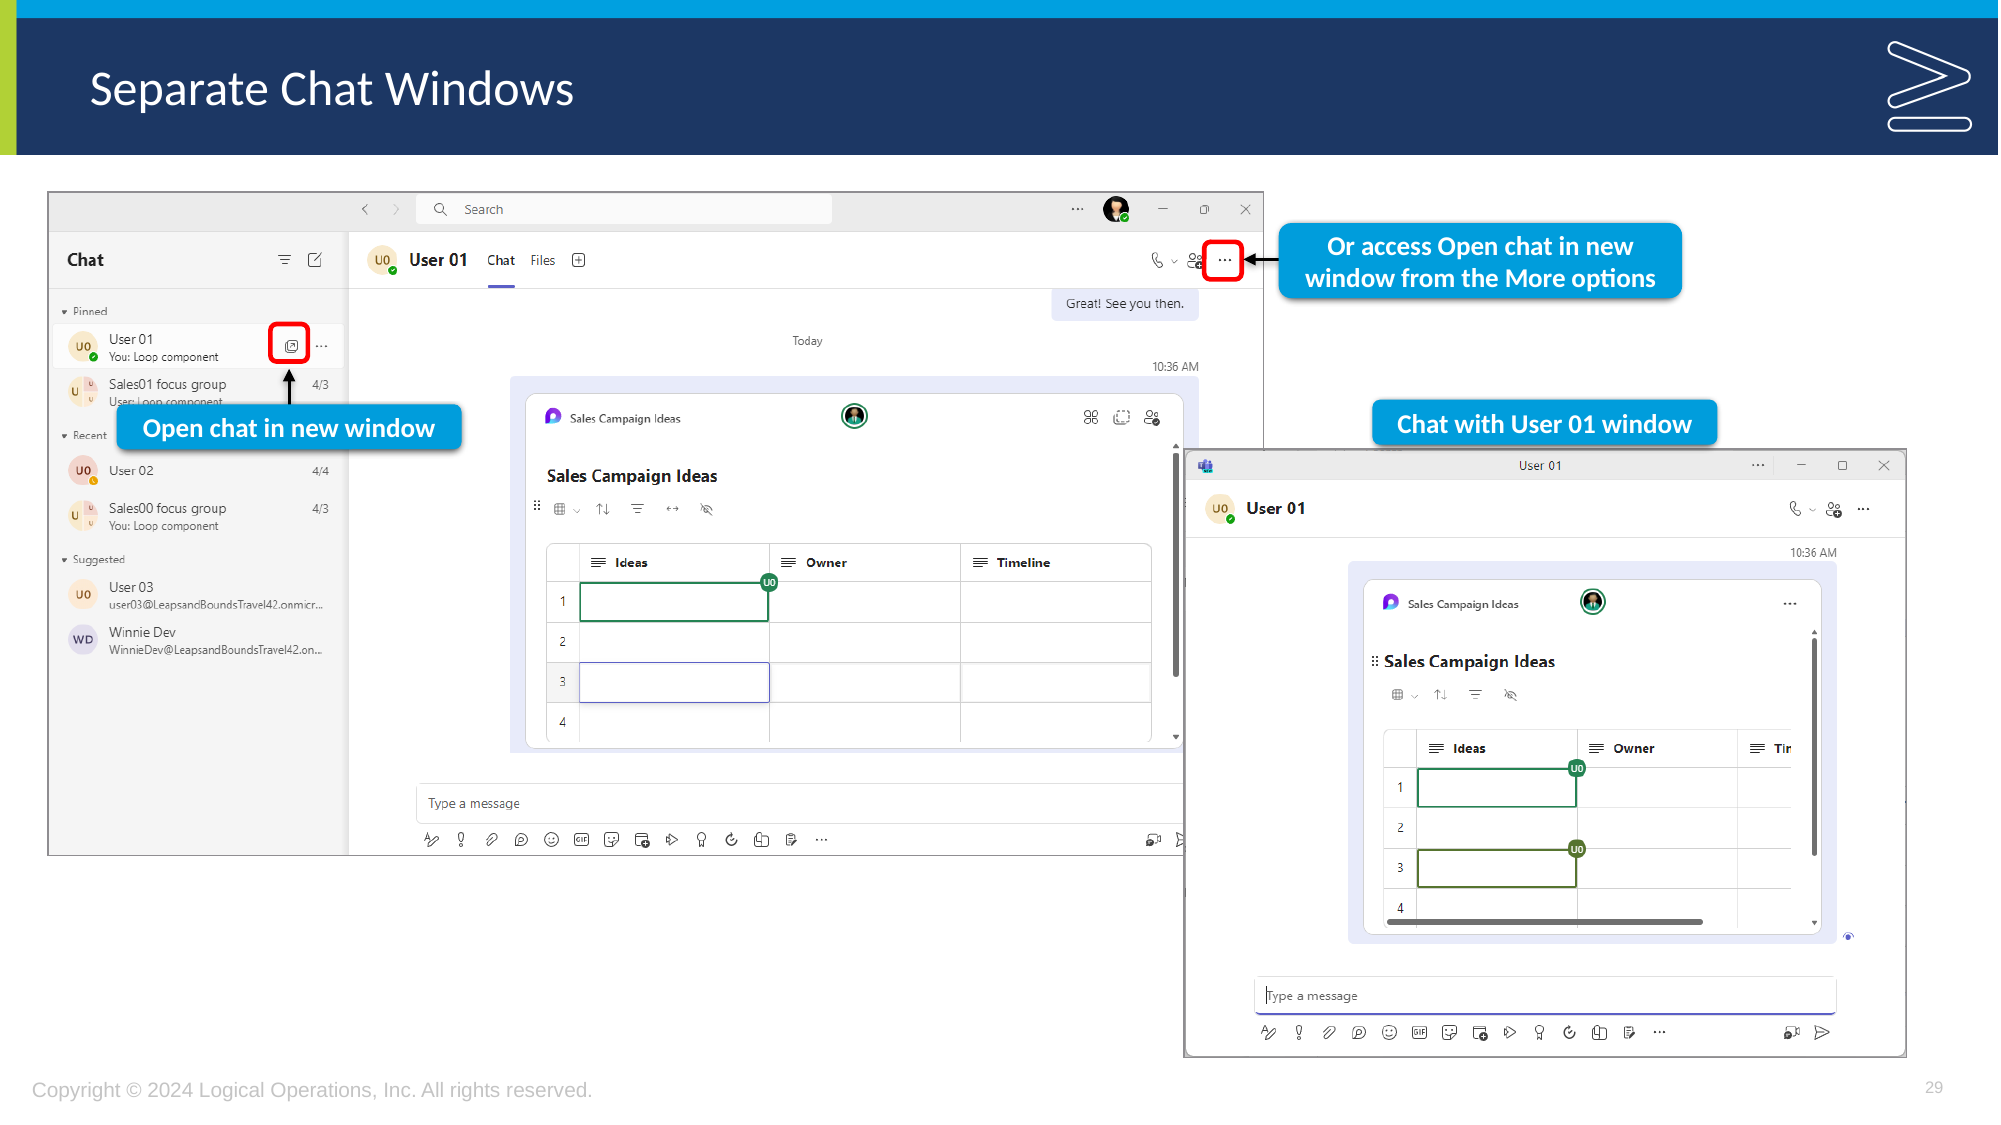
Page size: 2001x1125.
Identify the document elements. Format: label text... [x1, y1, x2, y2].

title Separate Chat Windows [74, 16, 1850, 155]
picture [0, 0, 74, 155]
text_box Chat with User 01 window [1372, 399, 1718, 445]
slide_number 29 [1491, 1057, 1959, 1118]
picture [47, 191, 1907, 1058]
text_box Or access Open chat in new window from the More options [1282, 223, 1683, 299]
picture [1850, 19, 1998, 155]
